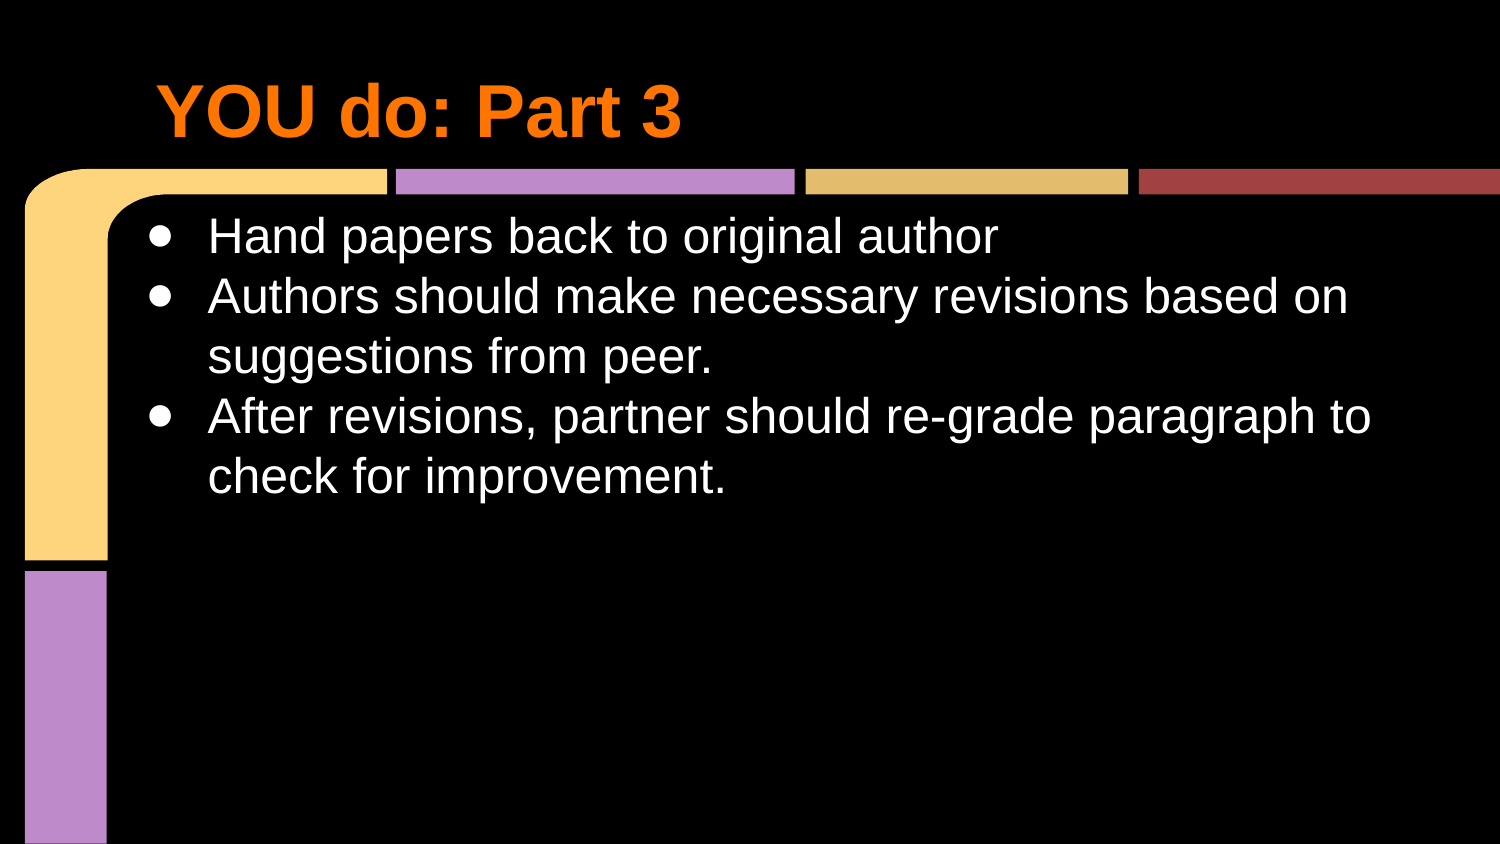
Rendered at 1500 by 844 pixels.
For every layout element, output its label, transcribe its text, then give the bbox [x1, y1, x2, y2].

title YOU do: Part 3 [140, 26, 1425, 168]
list Hand papers back to original author Authors should make necessary revisions based on suggestions from peer. After revisions, partner should re-grade paragraph to check for improvement. [117, 188, 1425, 809]
